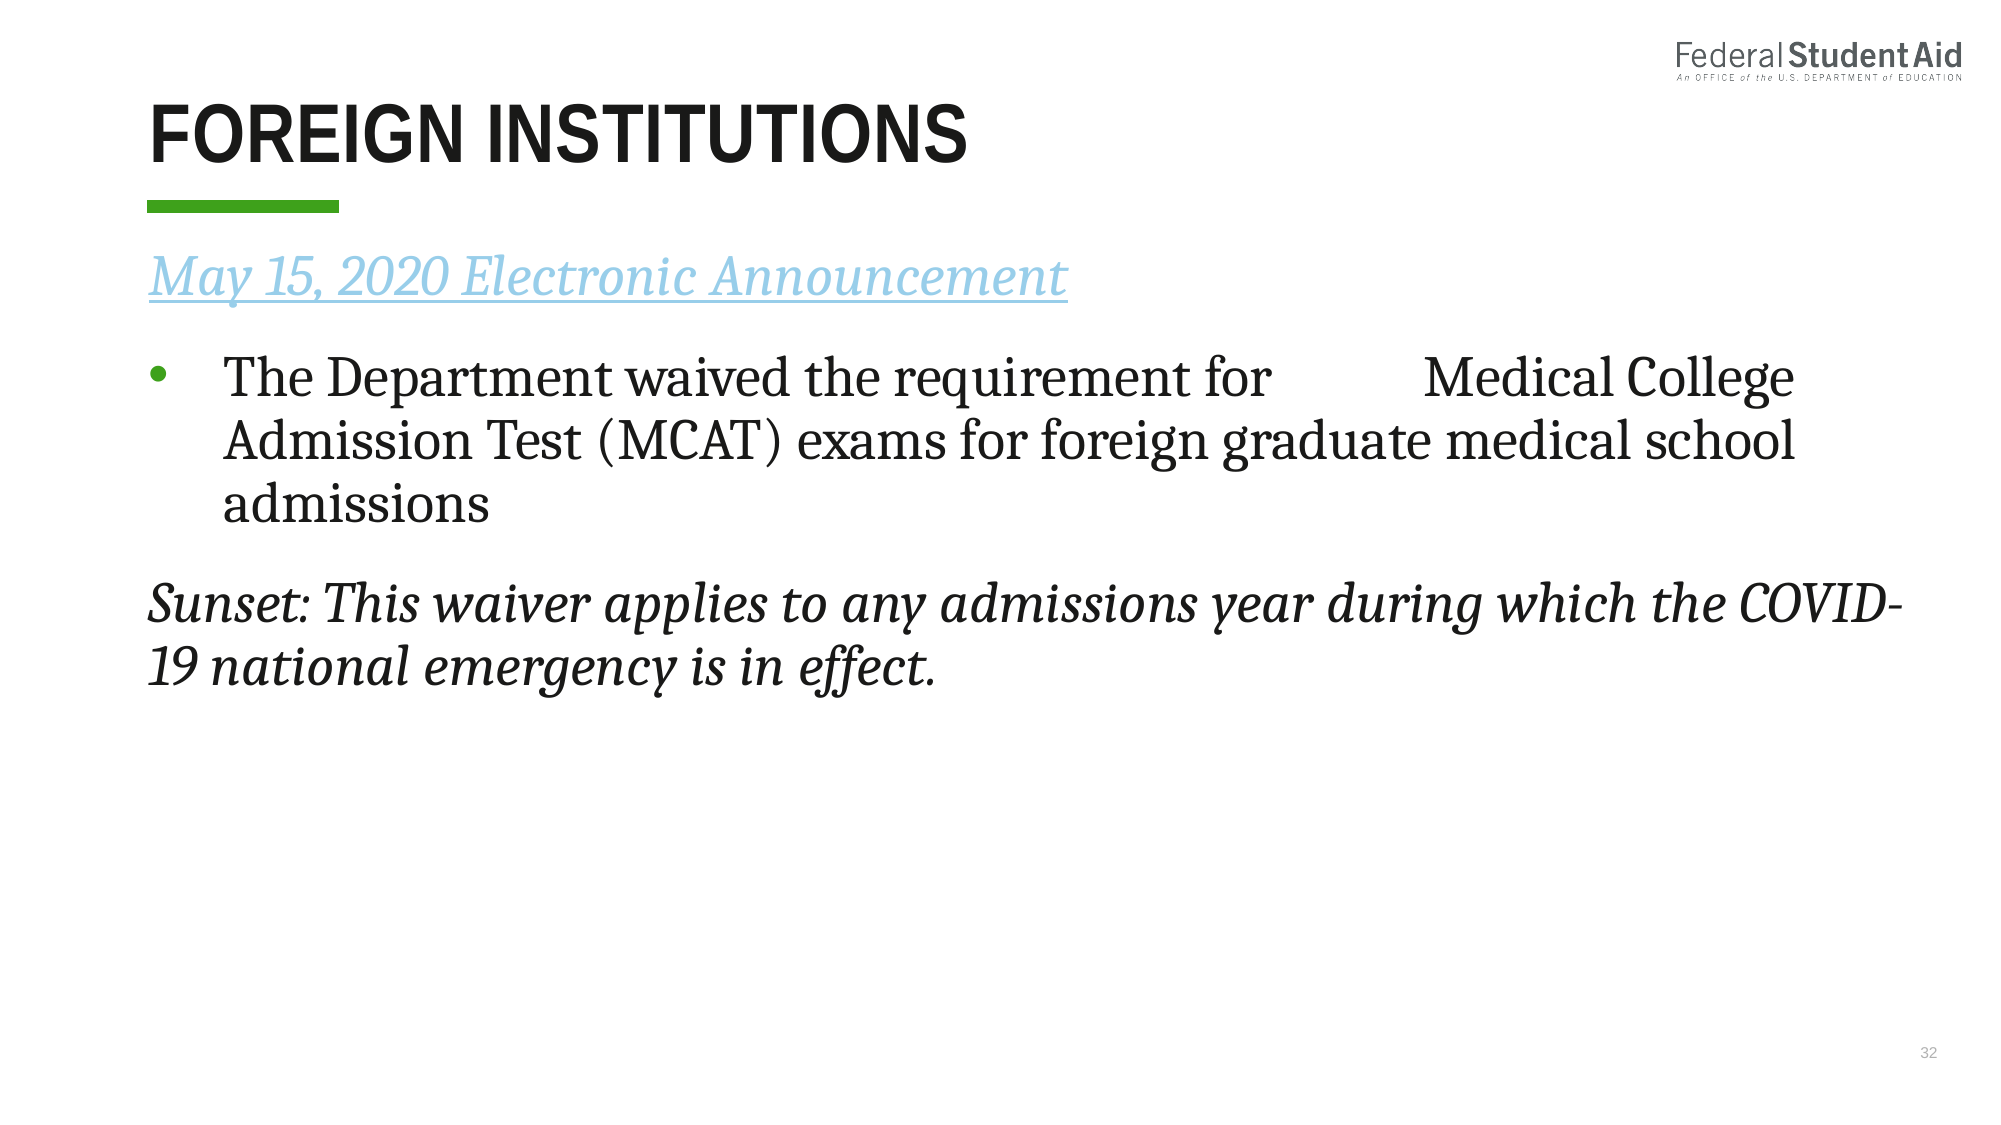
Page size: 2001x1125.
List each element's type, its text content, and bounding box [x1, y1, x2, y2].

title Foreign institutions [149, 57, 1606, 189]
list May 15, 2020 Electronic Announcement The Department waived the requirement for Medical College Admission Test (MCAT) exams for foreign graduate medical school admissions Sunset: This waiver applies to any admissions year during which the COVID-19 national emergency is in effect. [133, 237, 1921, 1026]
slide_number 32 [1920, 1042, 1986, 1094]
picture [1651, 16, 1986, 106]
